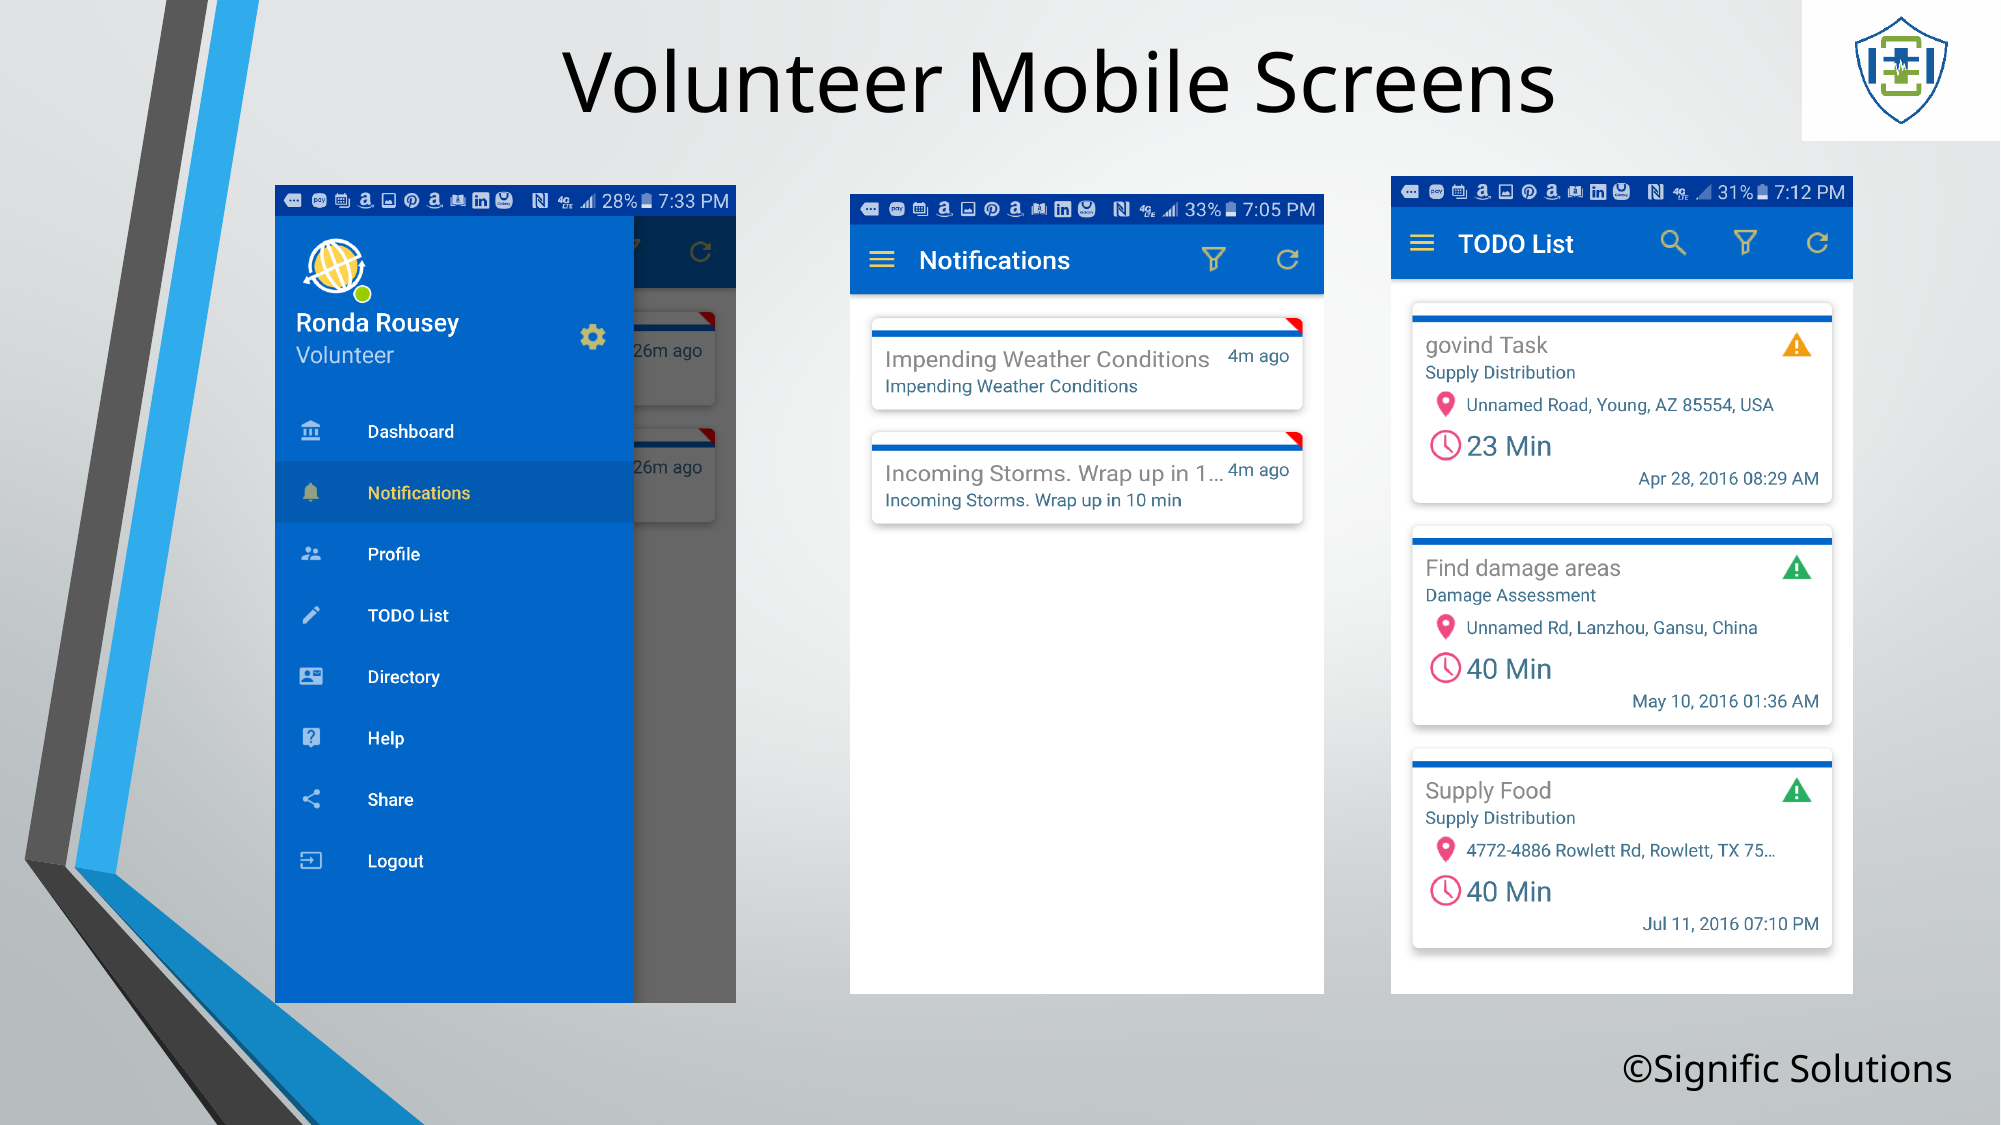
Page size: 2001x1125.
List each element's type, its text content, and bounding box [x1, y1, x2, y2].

title Volunteer Mobile Screens [238, 0, 1883, 159]
text_box ©Signific Solutions [1607, 1037, 1969, 1098]
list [849, 194, 1324, 994]
picture [275, 185, 736, 1003]
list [1391, 176, 1854, 994]
picture [1801, 0, 2000, 141]
